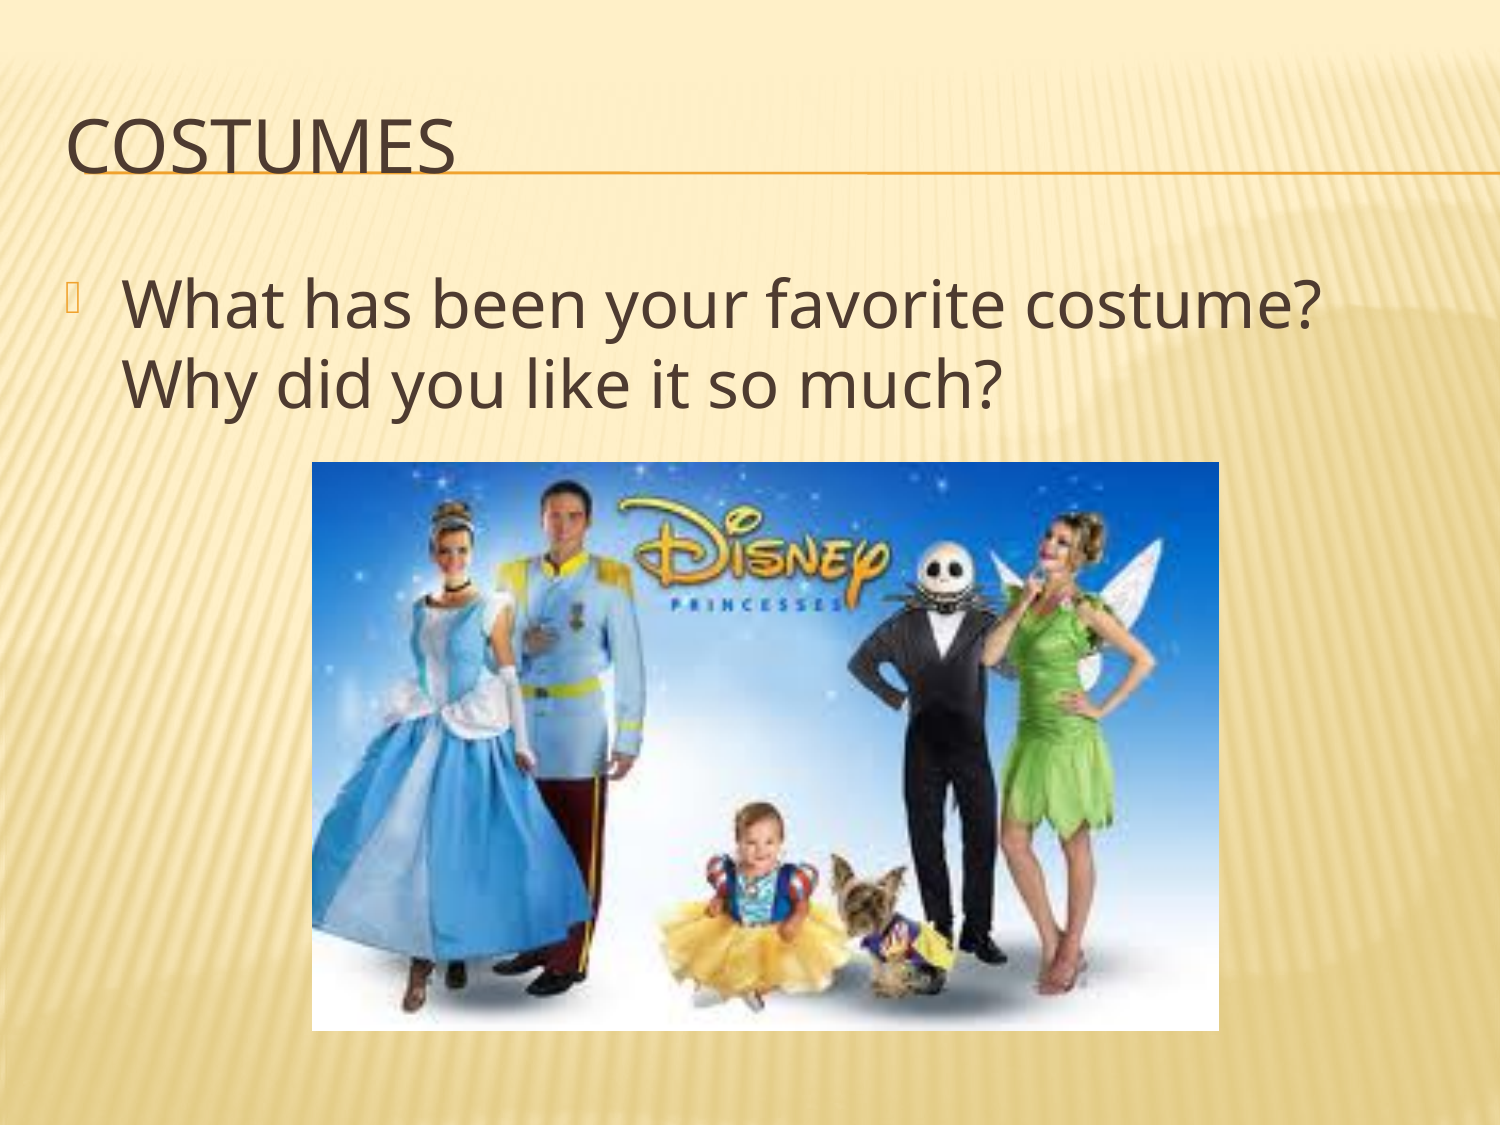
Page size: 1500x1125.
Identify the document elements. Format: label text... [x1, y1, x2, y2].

list What has been your favorite costume? Why did you like it so much? [50, 254, 1475, 998]
title Costumes [50, 75, 1475, 213]
picture [312, 462, 1220, 1031]
